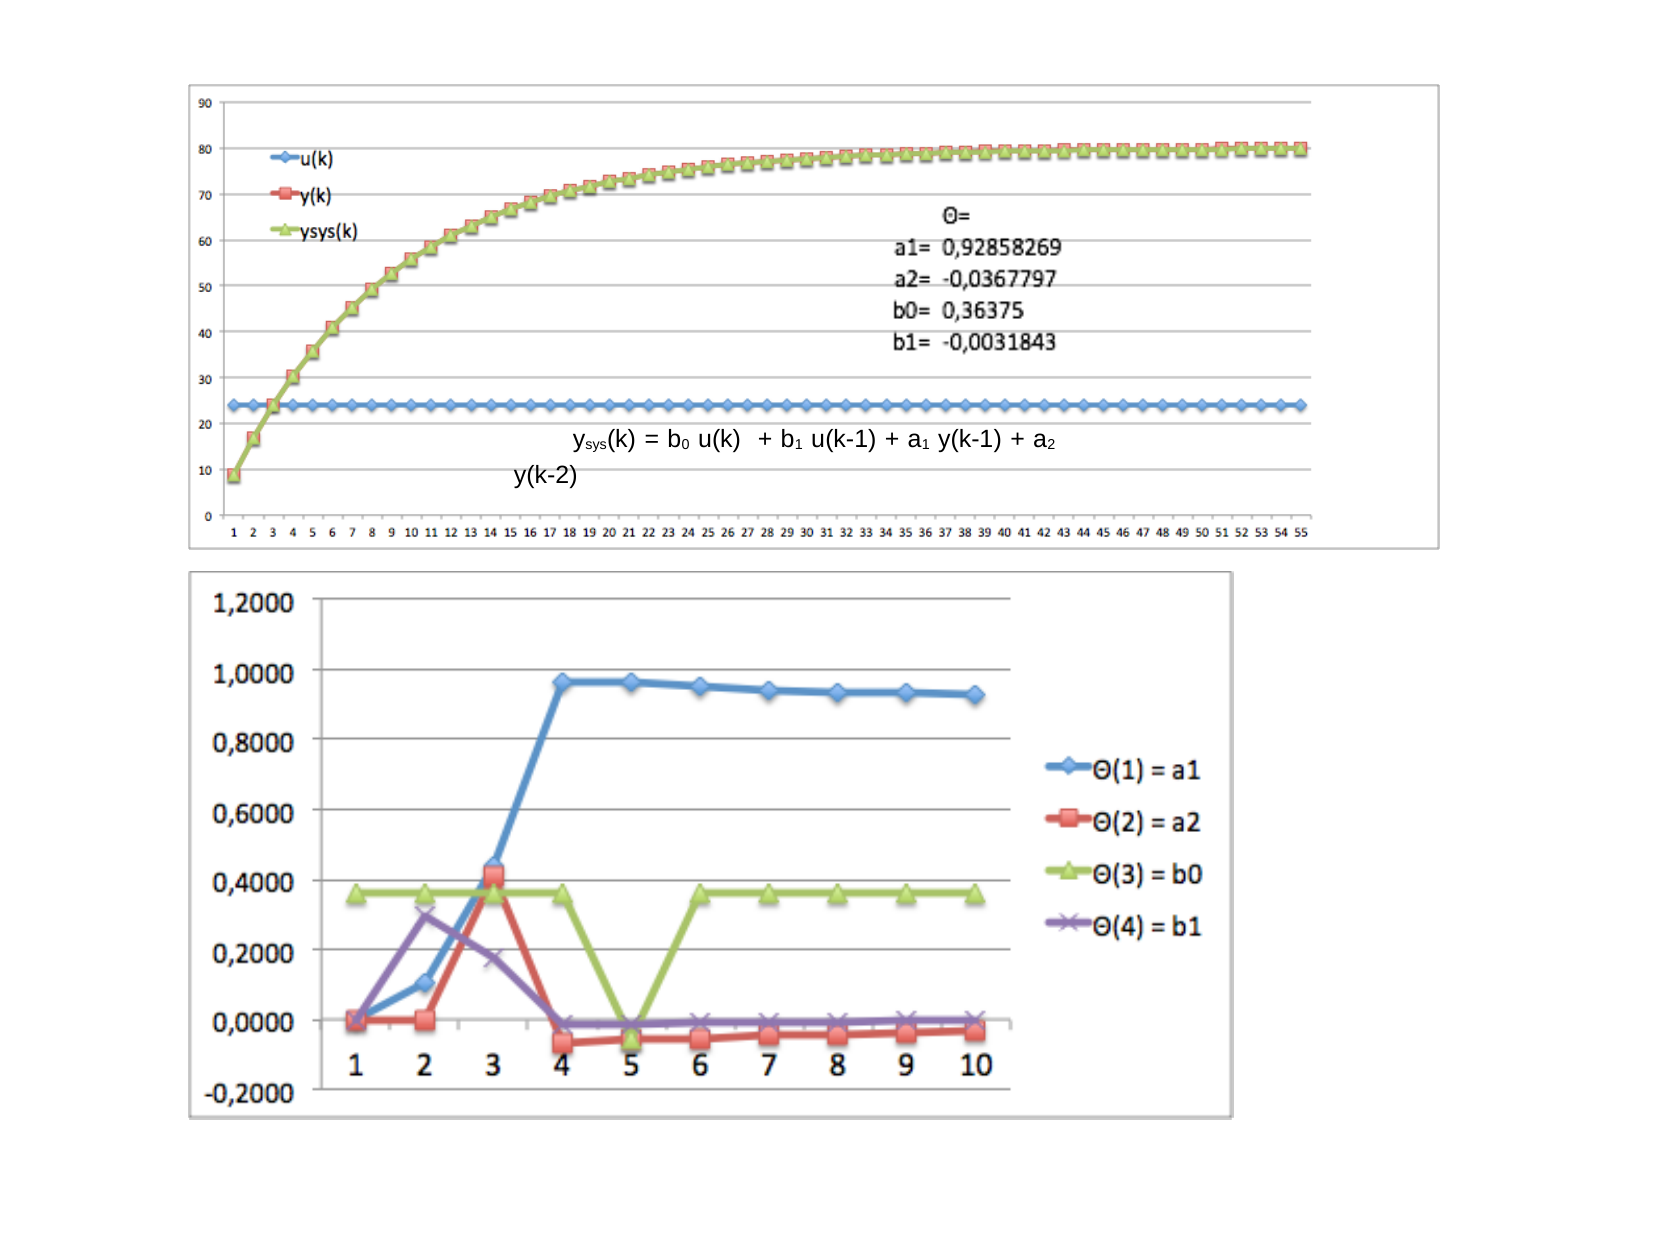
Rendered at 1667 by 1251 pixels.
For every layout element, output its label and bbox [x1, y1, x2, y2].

picture [187, 84, 1440, 550]
picture [187, 571, 1235, 1120]
